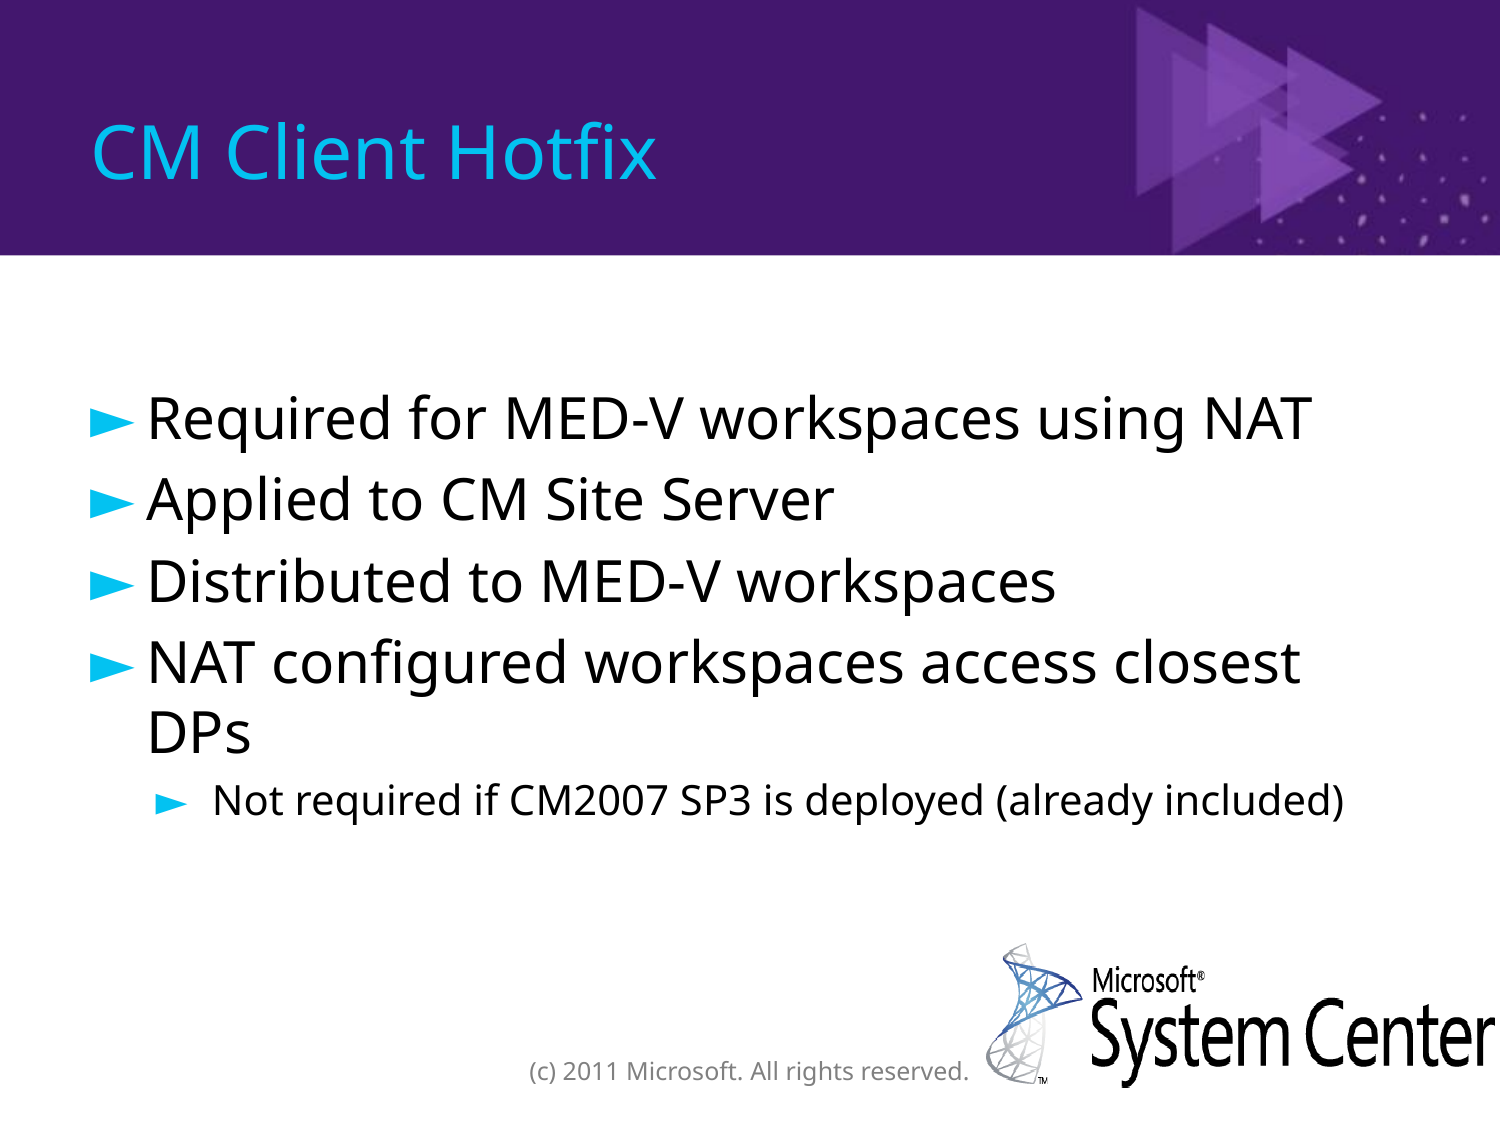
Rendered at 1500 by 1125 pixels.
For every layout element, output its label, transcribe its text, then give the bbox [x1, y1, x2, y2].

title CM Client Hotfix [75, 56, 1425, 244]
list Required for MED-V workspaces using NAT Applied to CM Site Server Distributed to MED-V workspaces NAT configured workspaces access closest DPs Not required if CM2007 SP3 is deployed (already included) [75, 373, 1425, 1005]
picture [0, 0, 1500, 255]
picture [985, 943, 1495, 1088]
footer (c) 2011 Microsoft. All rights reserved. [512, 1042, 988, 1103]
